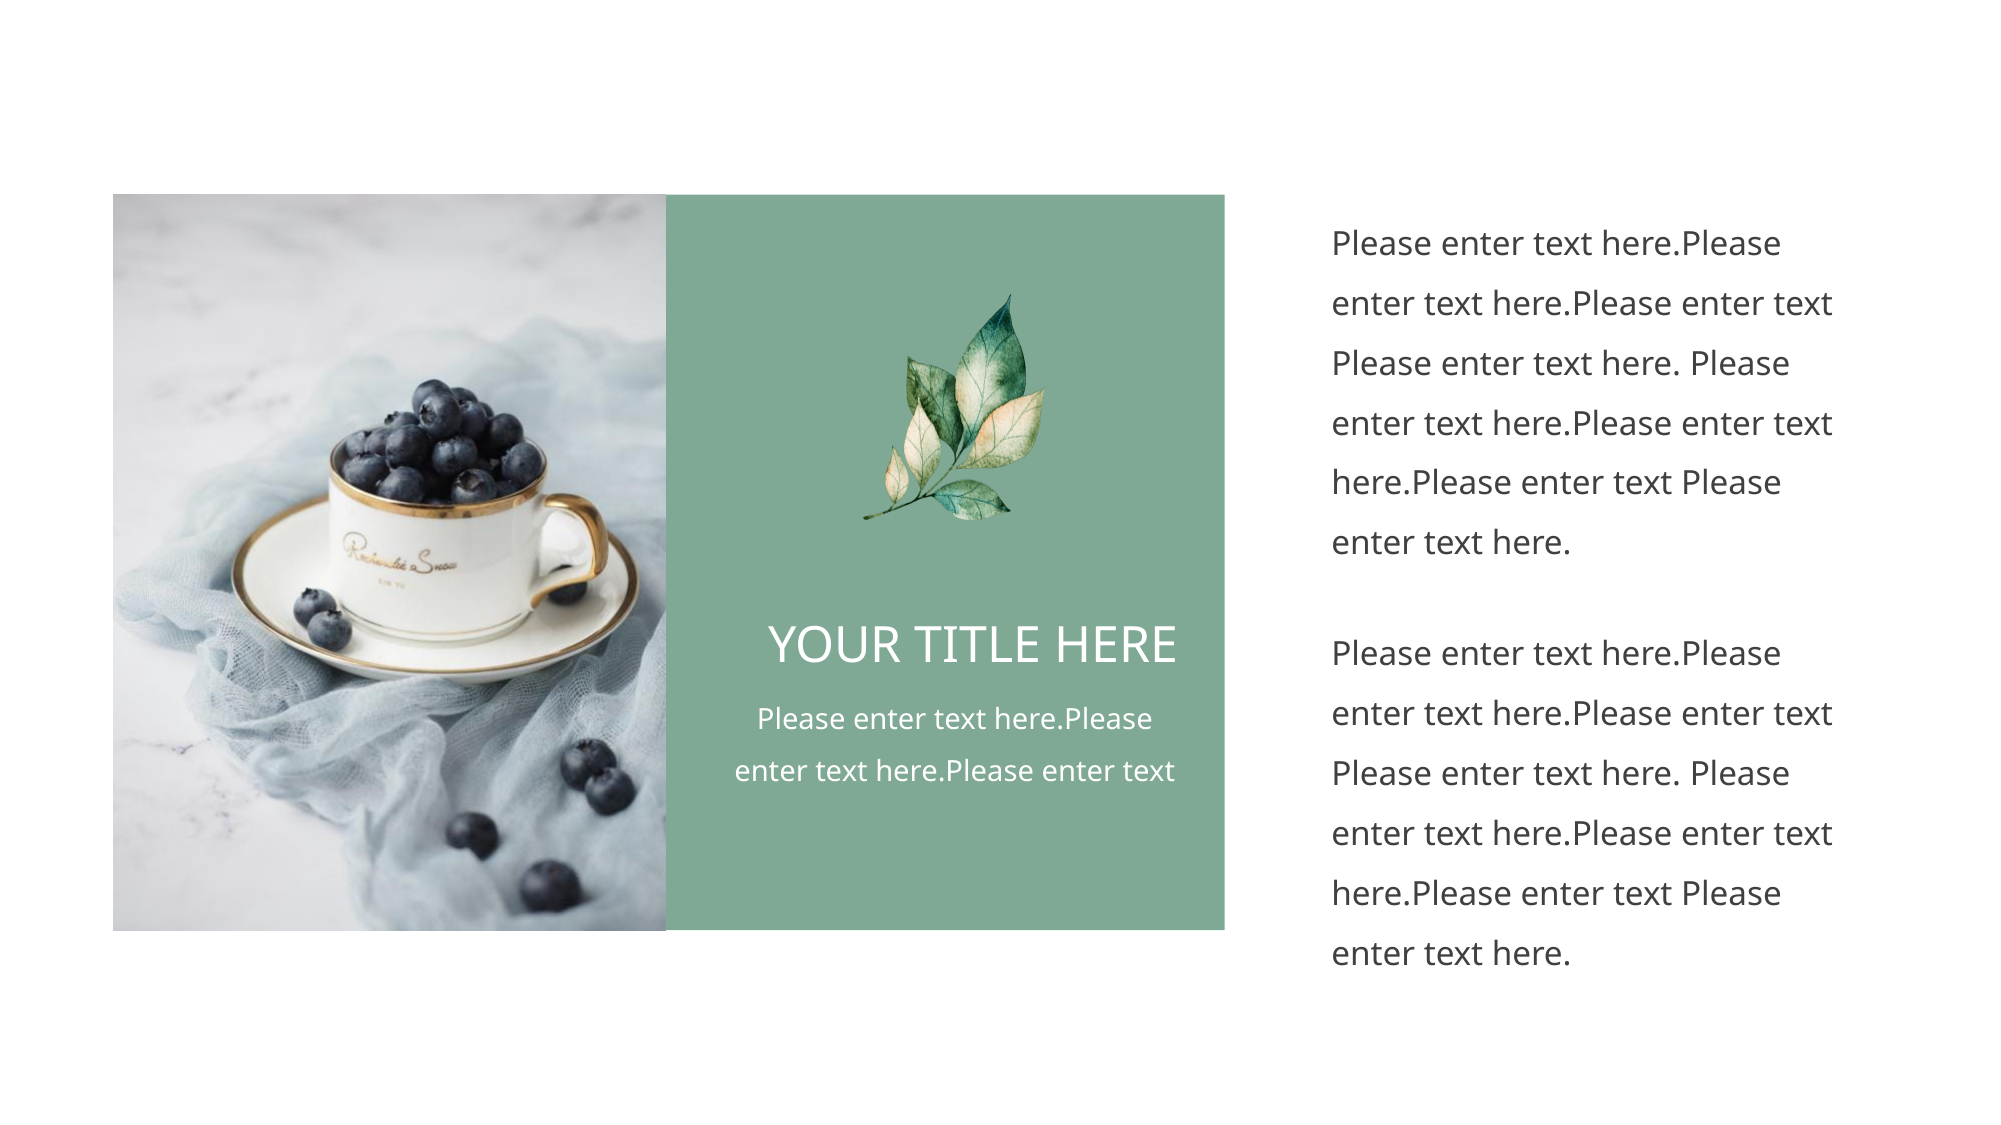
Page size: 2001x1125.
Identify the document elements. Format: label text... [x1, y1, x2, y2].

picture [862, 290, 1048, 524]
text_box Please enter text here.Please enter text here.Please enter text [717, 675, 1193, 795]
text_box Please enter text here.Please enter text here.Please enter text Please enter text here. Please enter text here.Please enter text here.Please enter text Please enter text here. [1316, 604, 1884, 979]
text_box [666, 194, 1226, 931]
text_box YOUR TITLE HERE [753, 604, 1276, 677]
text_box Please enter text here.Please enter text here.Please enter text Please enter text here. Please enter text here.Please enter text here.Please enter text Please enter text here. [1316, 194, 1884, 569]
picture [113, 194, 666, 931]
